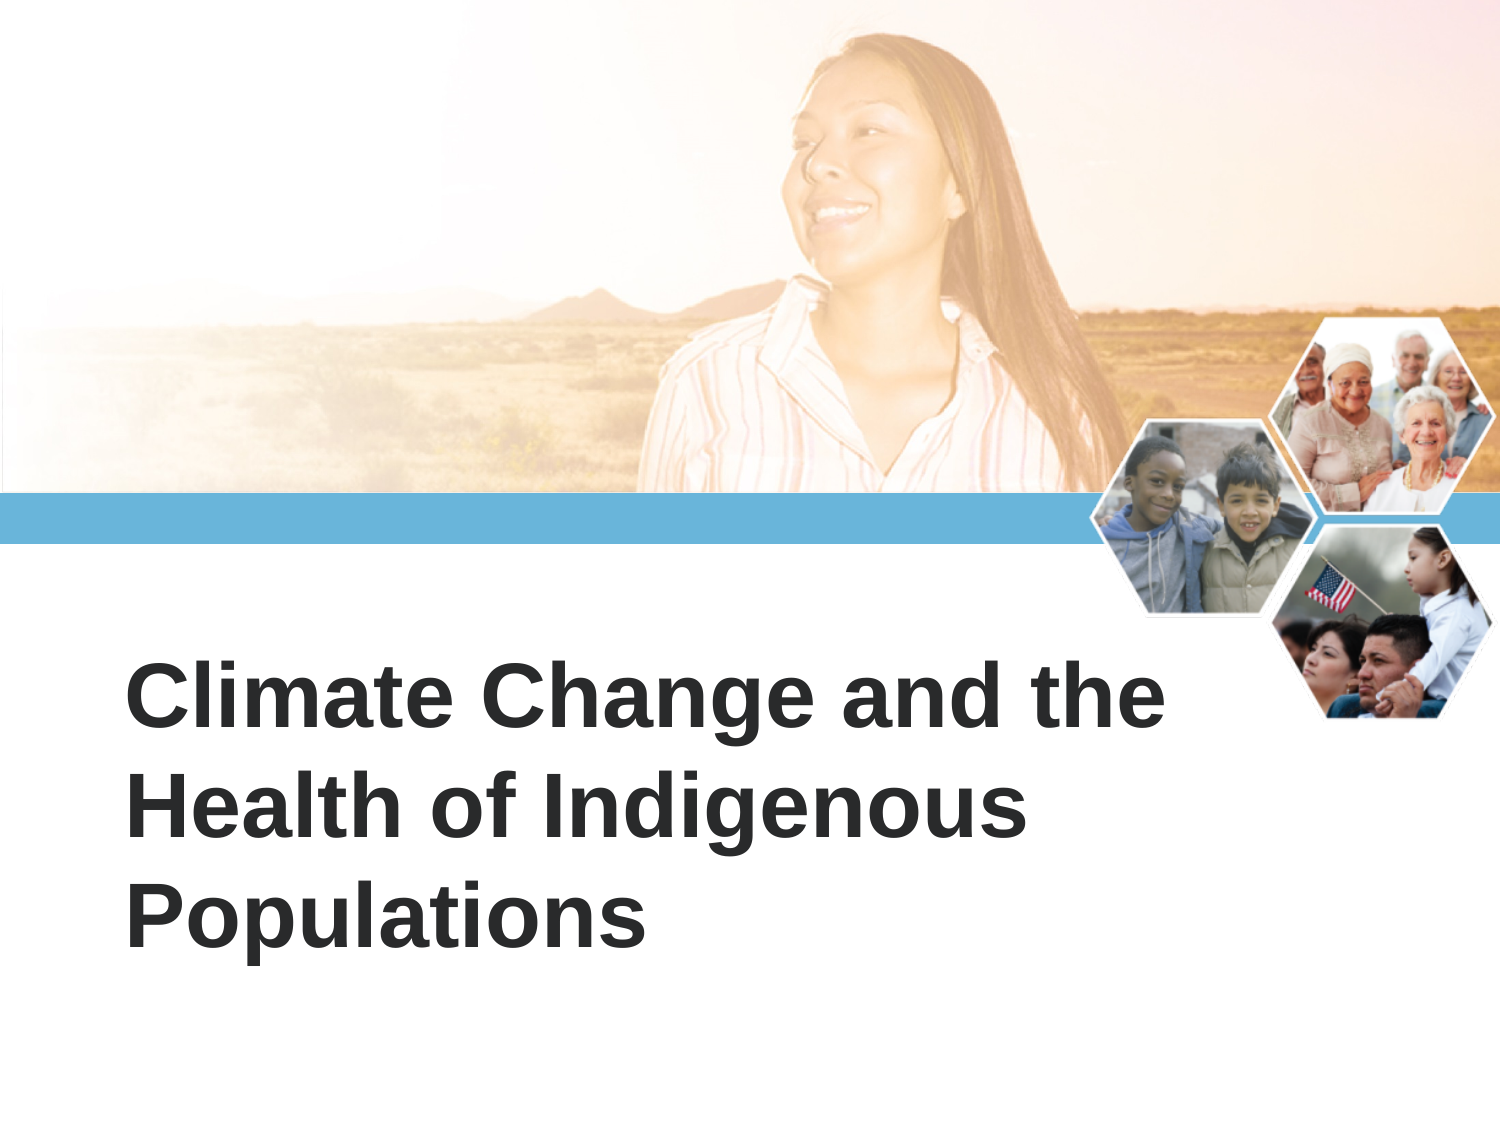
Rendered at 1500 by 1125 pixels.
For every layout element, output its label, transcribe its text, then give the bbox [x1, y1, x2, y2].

picture [0, 0, 1500, 723]
text_box [0, 501, 1050, 546]
text_box Climate Change and the Health of Indigenous Populations [109, 628, 1311, 816]
